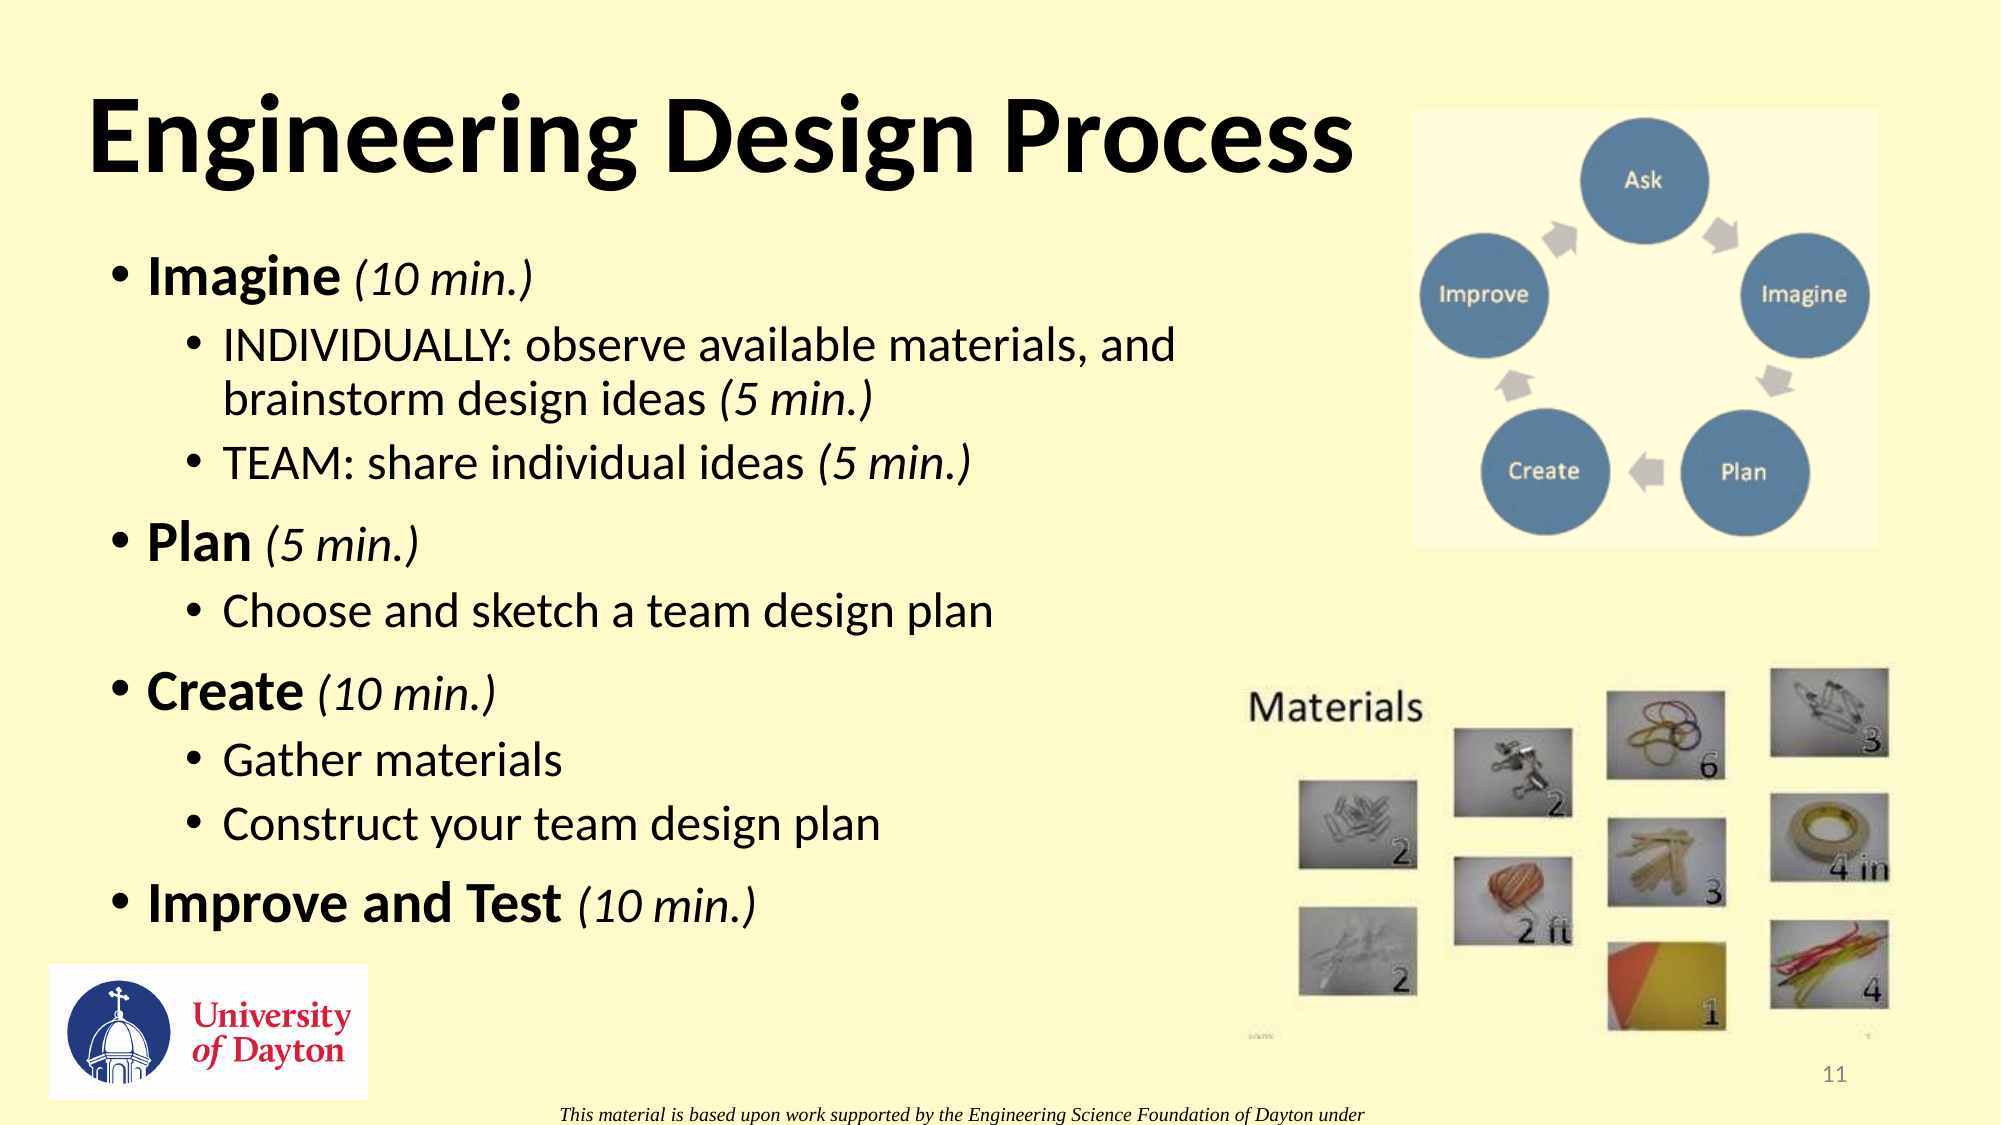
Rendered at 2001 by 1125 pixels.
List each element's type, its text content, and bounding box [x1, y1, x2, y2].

picture [1244, 661, 1906, 1039]
text_box This material is based upon work supported by the Engineering Science Foundation of Dayton under Grant No. AD2018-0001 and through a 2017-18 grant from the Marianist Foundation. [466, 878, 1525, 1125]
title Engineering Design Process [72, 60, 1798, 211]
list Imagine (10 min.) INDIVIDUALLY: observe available materials, and brainstorm design ideas (5 min.) TEAM: share individual ideas (5 min.) Plan (5 min.) Choose and sketch a team design plan Create (10 min.) Gather materials Construct your team design plan Improve and Test (10 min.) [95, 237, 1238, 1086]
picture [1412, 110, 1878, 547]
picture [48, 963, 369, 1101]
